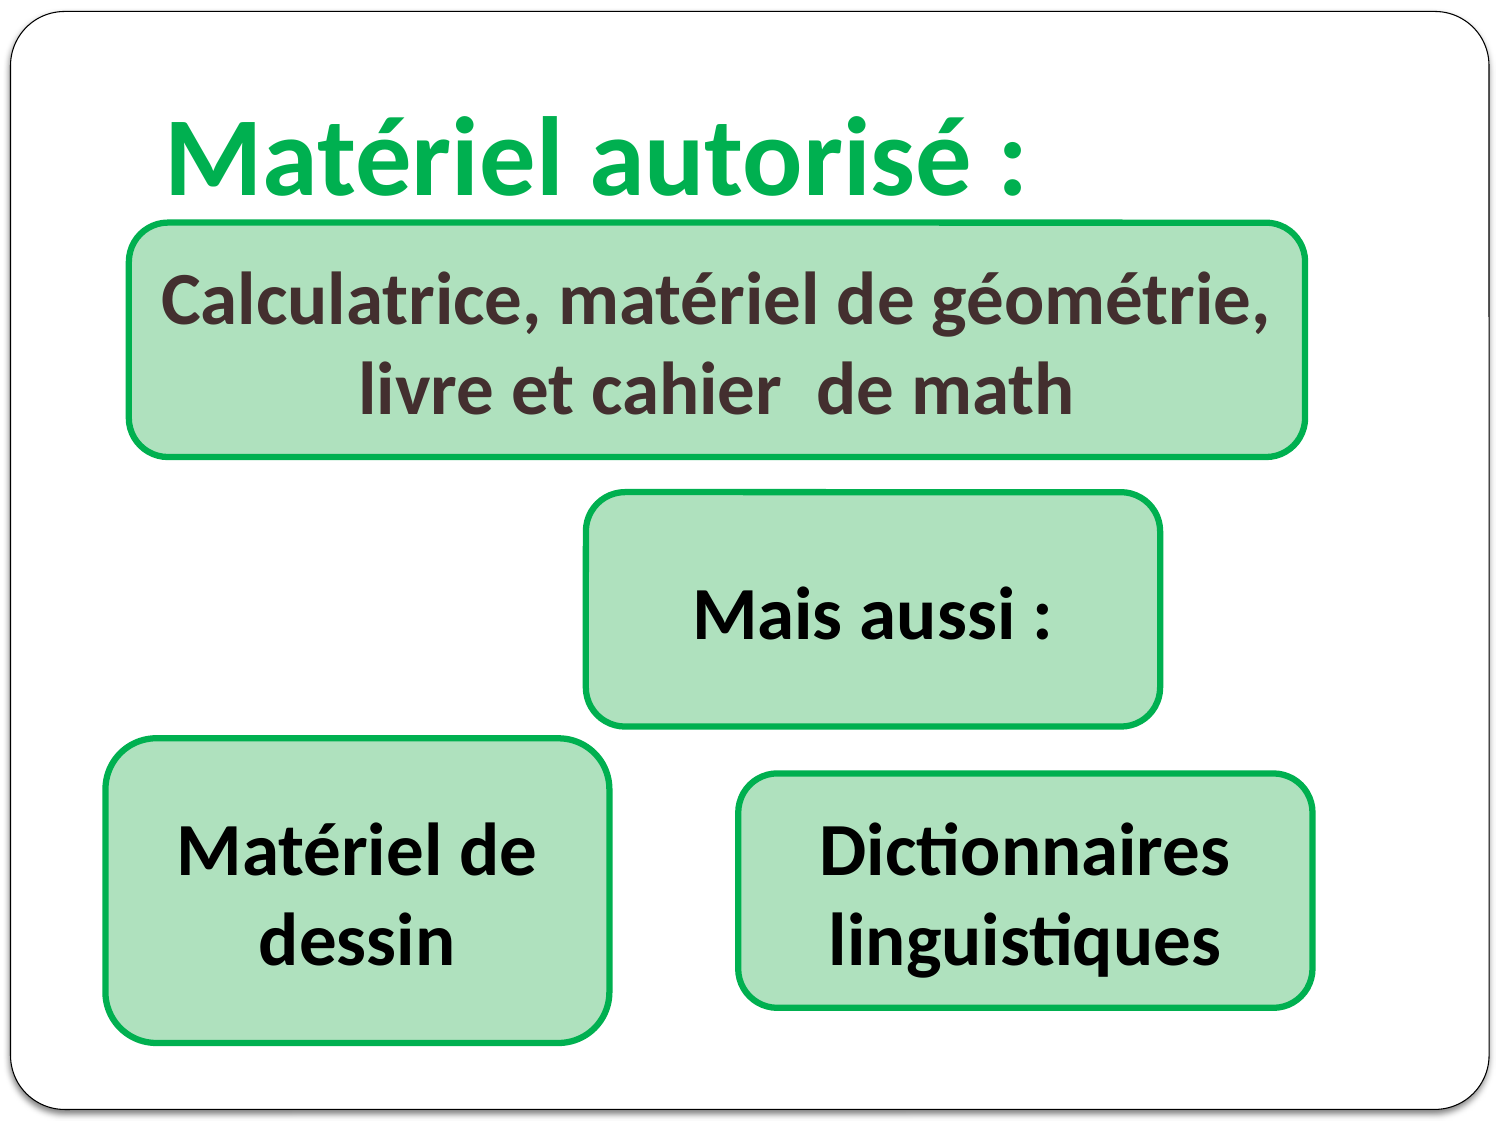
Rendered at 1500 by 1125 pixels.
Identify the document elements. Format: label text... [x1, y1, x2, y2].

text_box Dictionnaires linguistiques [737, 772, 1314, 1009]
title Matériel autorisé : [150, 45, 1425, 233]
text_box Matériel de dessin [104, 737, 611, 1045]
text_box Mais aussi : [584, 491, 1162, 728]
text_box Calculatrice, matériel de géométrie, livre et cahier de math [127, 221, 1307, 459]
